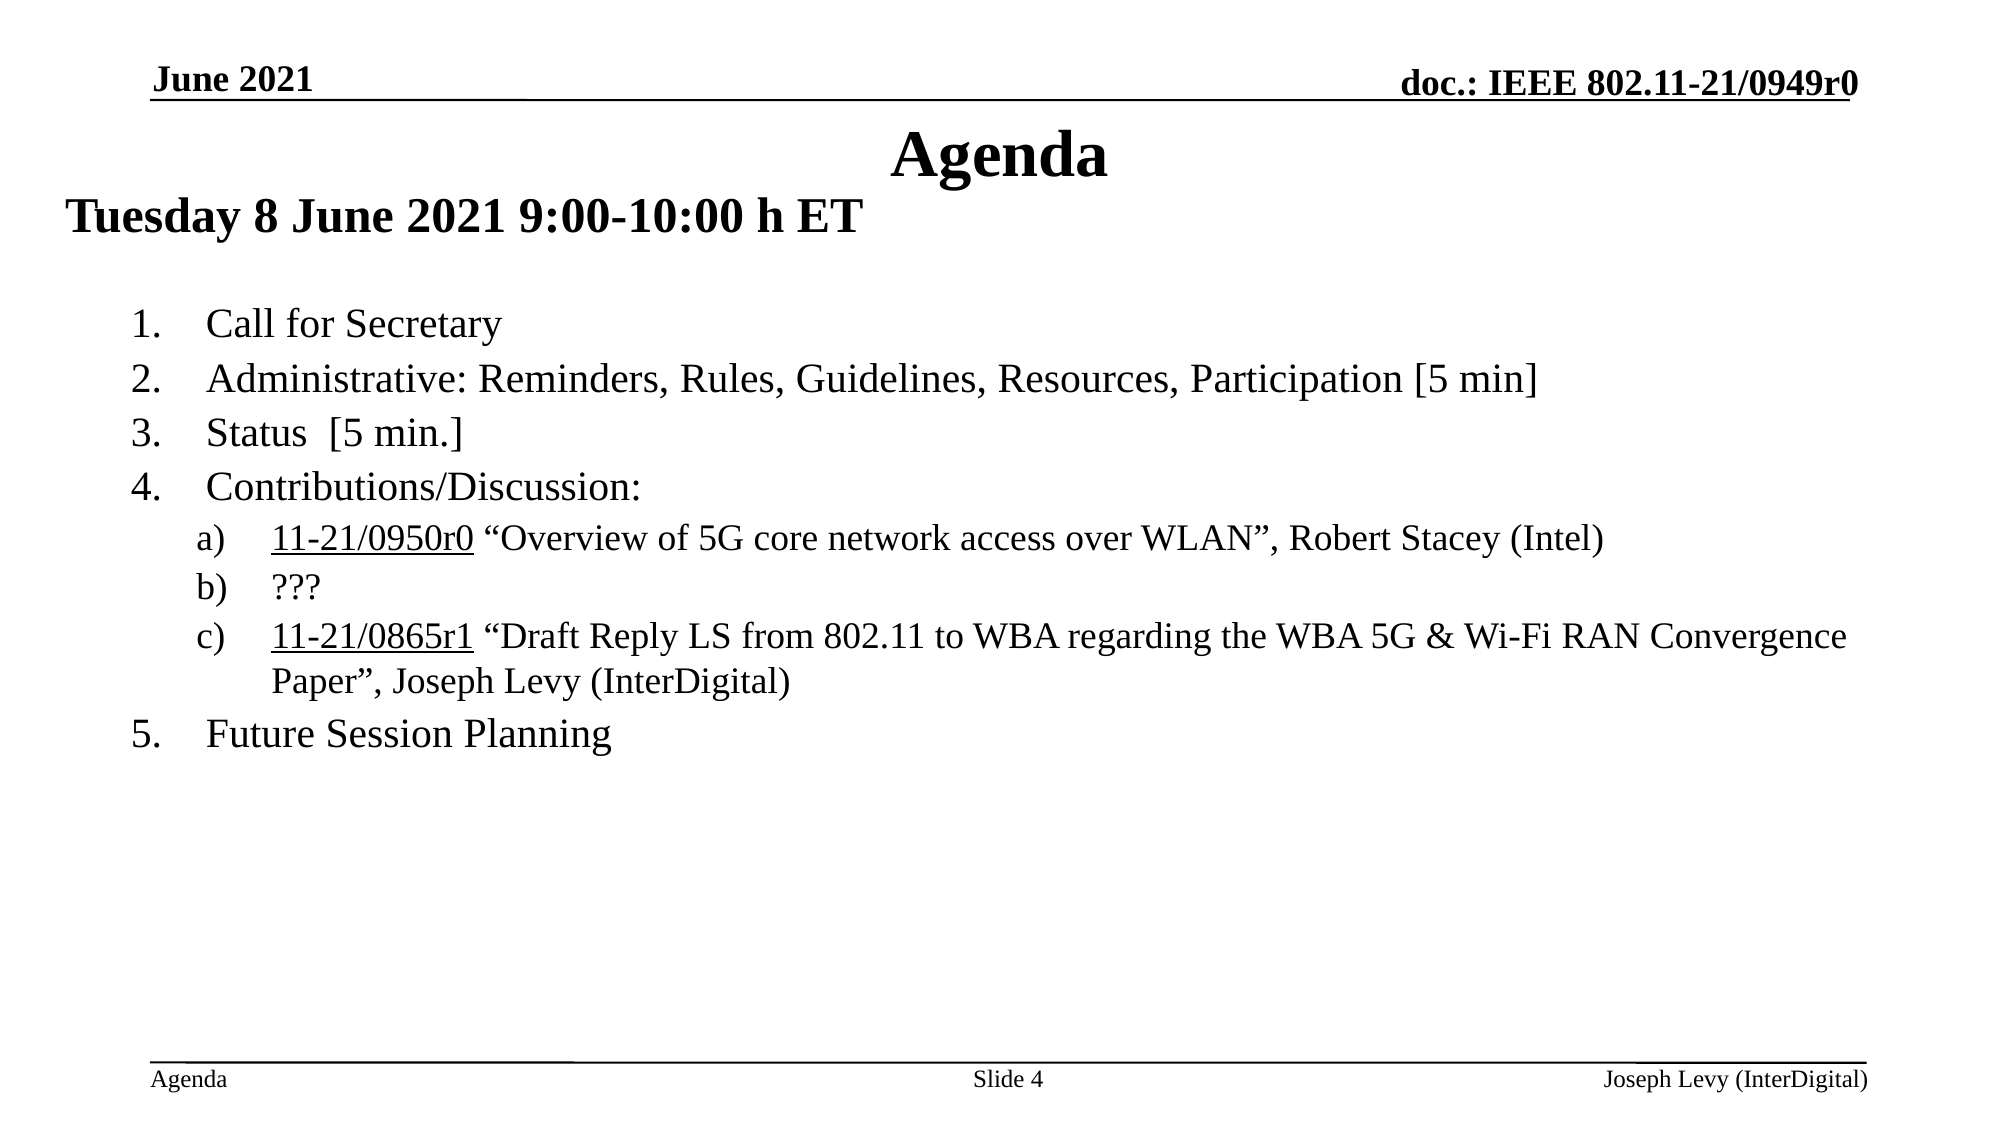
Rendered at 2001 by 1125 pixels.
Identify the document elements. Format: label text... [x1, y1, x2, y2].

footer Joseph Levy (InterDigital) [1171, 1061, 1869, 1093]
text_box [1134, 579, 1165, 685]
title Agenda [149, 112, 1850, 174]
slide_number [152, 54, 563, 100]
list Tuesday 8 June 2021 9:00-10:00 h ET Call for Secretary Administrative: Reminders, Rules, Guidelines, Resources, Participation [5 min] Status [5 min.] Contributions/Discussion: 11-21/0950r0 “Overview of 5G core network access over WLAN”, Robert Stacey (Intel) ??? 11-21/0865r1 “Draft Reply LS from 802.11 to WBA regarding the WBA 5G & Wi-Fi RAN Convergence Paper”, Joseph Levy (InterDigital) Future Session Planning [49, 174, 1951, 1050]
slide_number Slide 4 [950, 1061, 1067, 1123]
